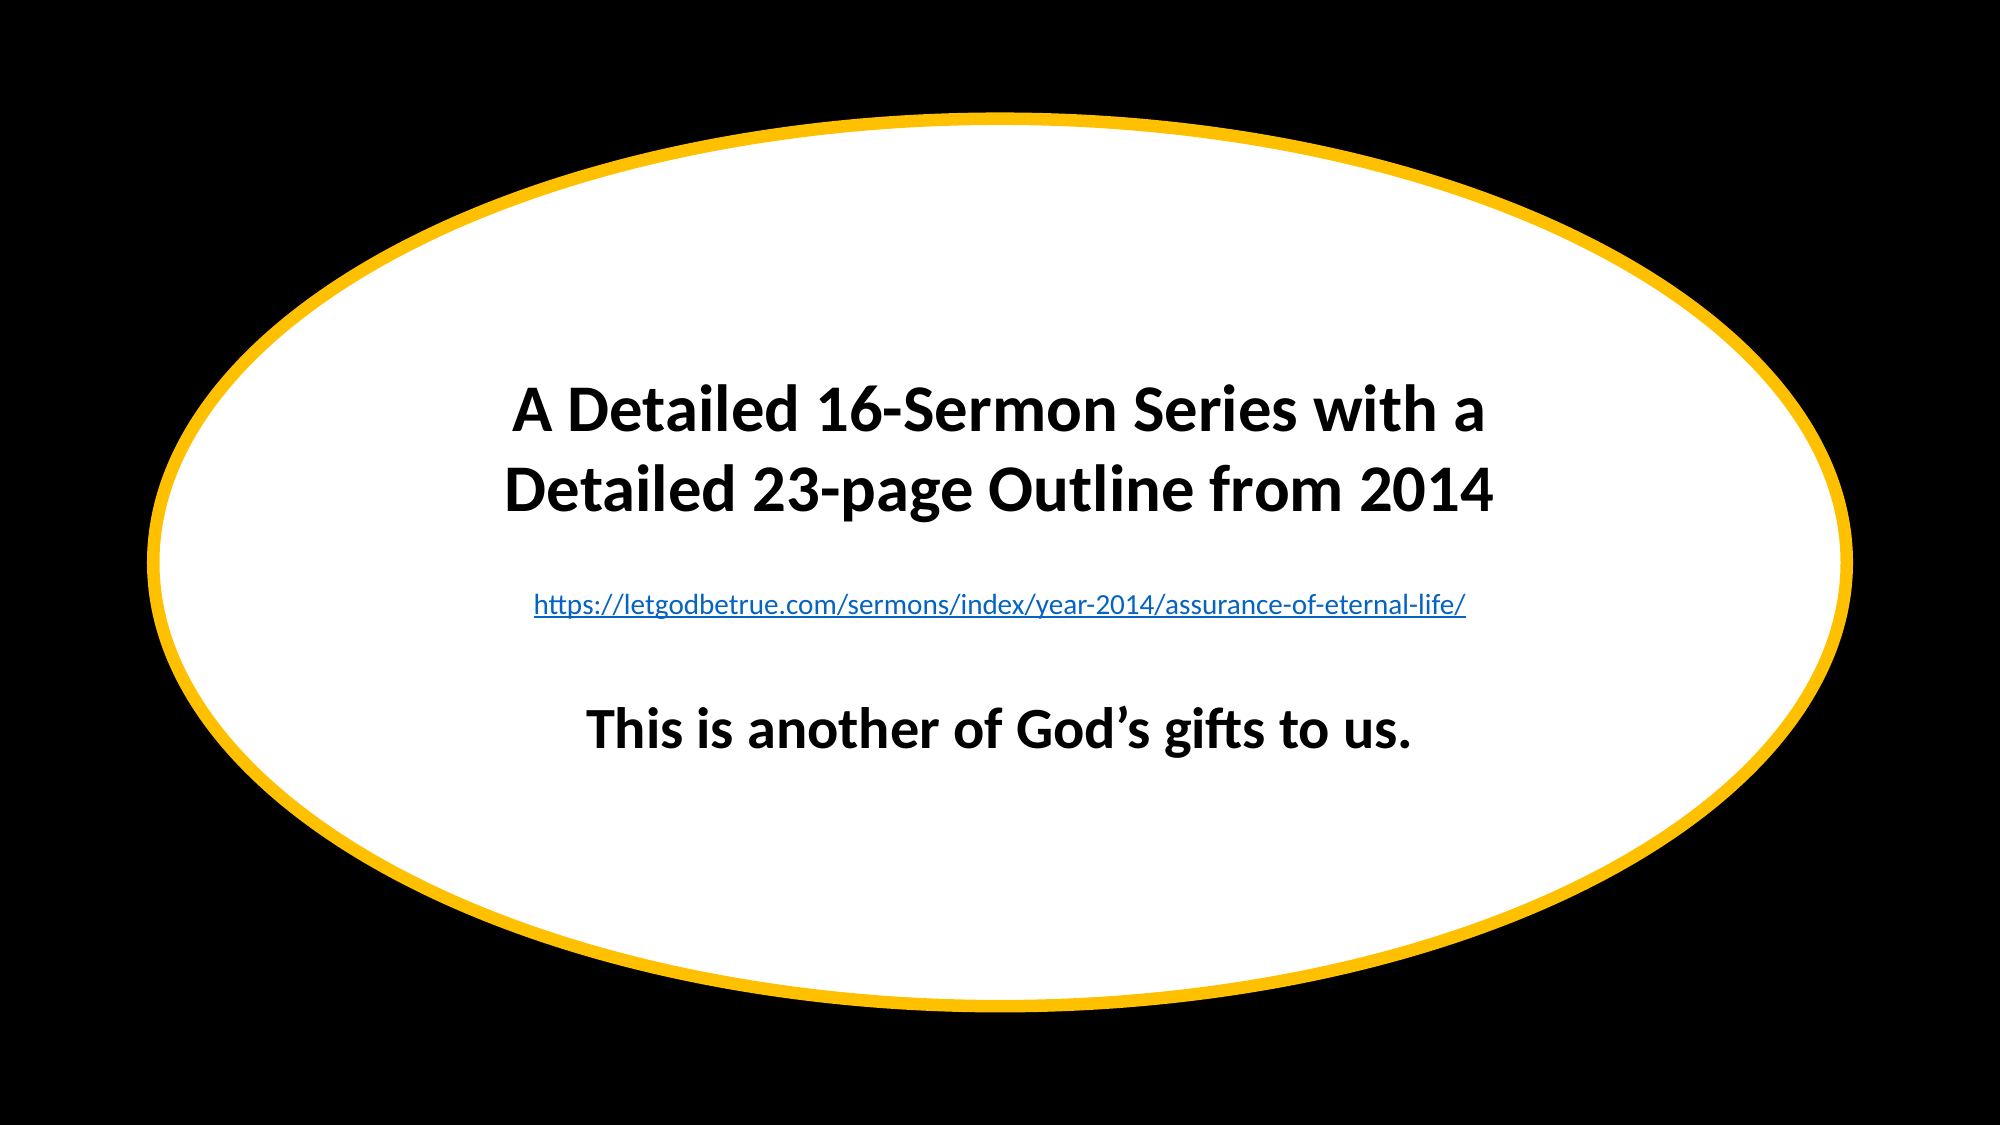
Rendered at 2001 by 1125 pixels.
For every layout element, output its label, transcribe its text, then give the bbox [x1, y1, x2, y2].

text_box A Detailed 16-Sermon Series with a Detailed 23-page Outline from 2014 https://letgodbetrue.com/sermons/index/year-2014/assurance-of-eternal-life/ This is another of God’s gifts to us. [152, 117, 1848, 1008]
